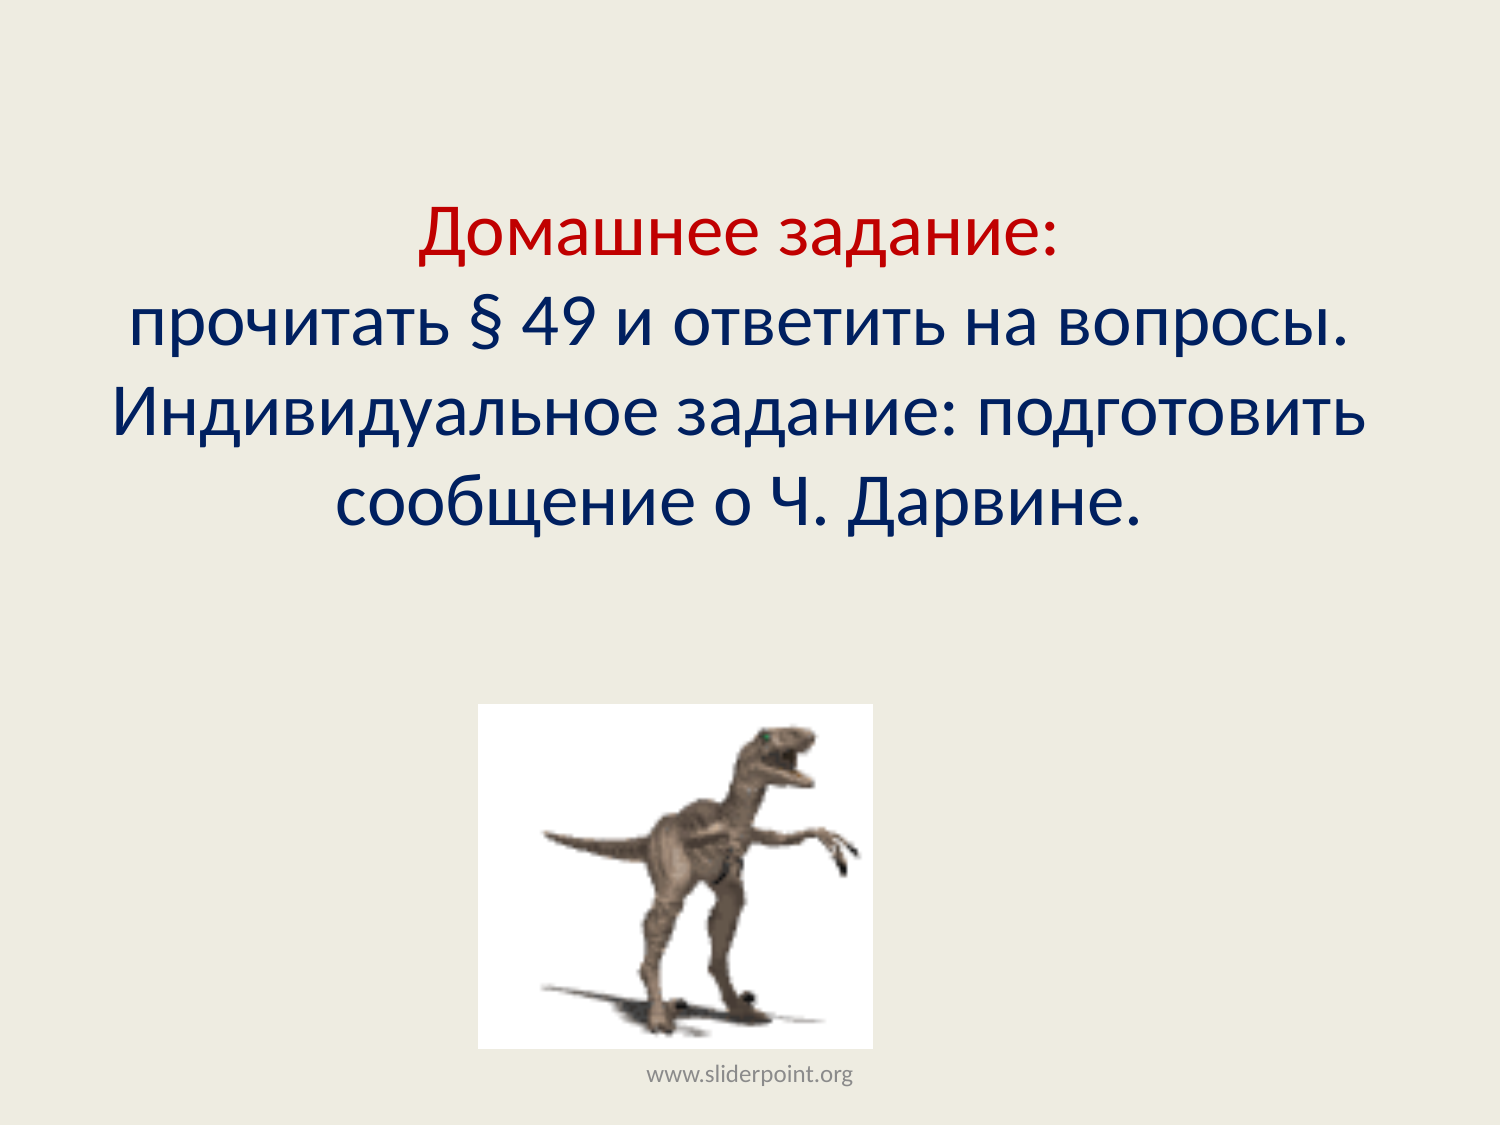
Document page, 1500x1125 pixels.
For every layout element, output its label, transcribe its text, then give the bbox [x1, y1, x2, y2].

title Домашнее задание: прочитать § 49 и ответить на вопросы. Индивидуальное задание: подготовить сообщение о Ч. Дарвине. [64, 267, 1415, 455]
picture [478, 703, 873, 1049]
footer www.sliderpoint.org [512, 1042, 988, 1103]
